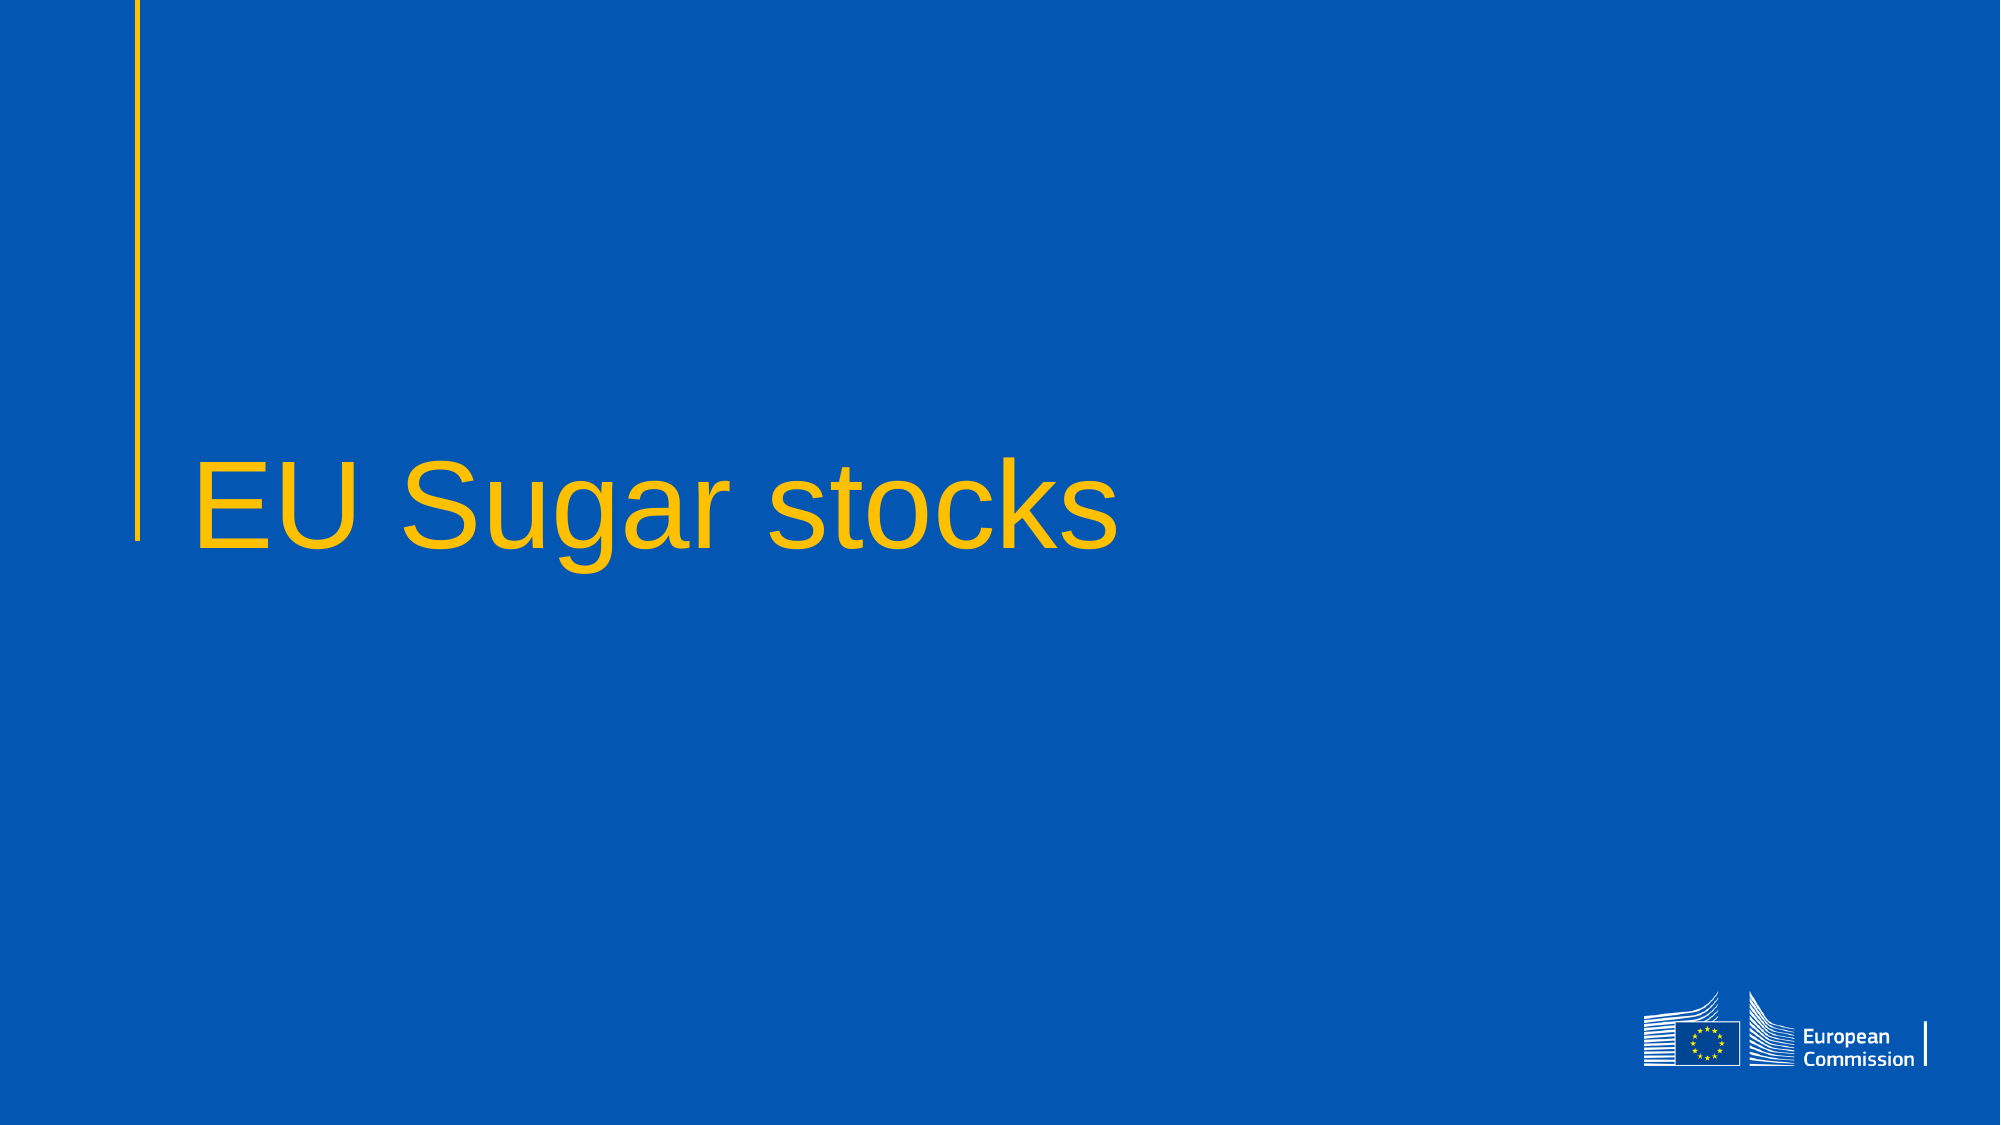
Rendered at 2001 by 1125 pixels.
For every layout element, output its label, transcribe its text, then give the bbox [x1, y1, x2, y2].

title EU Sugar stocks [175, 184, 1927, 576]
picture [1644, 991, 1927, 1066]
